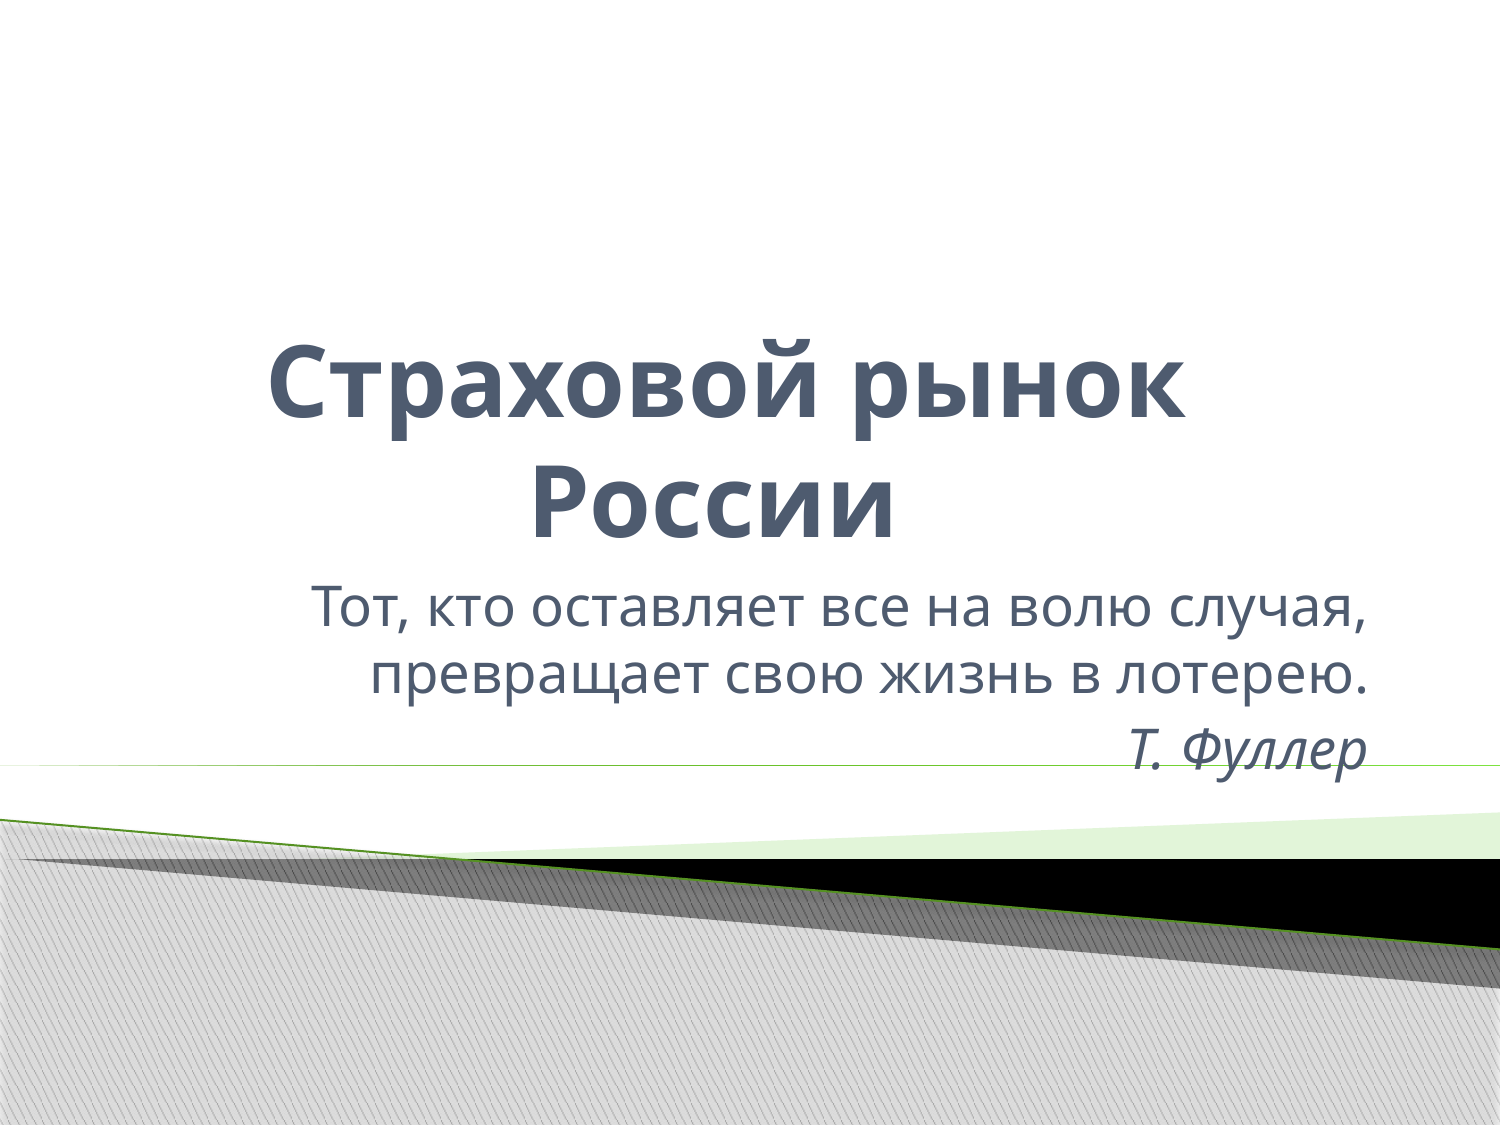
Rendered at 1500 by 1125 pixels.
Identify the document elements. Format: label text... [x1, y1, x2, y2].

subtitle Тот, кто оставляет все на волю случая, превращает свою жизнь в лотерею. Т. Фуллер [112, 562, 1388, 790]
title Страховой рынок России [64, 287, 1388, 588]
picture [5, 859, 1500, 989]
